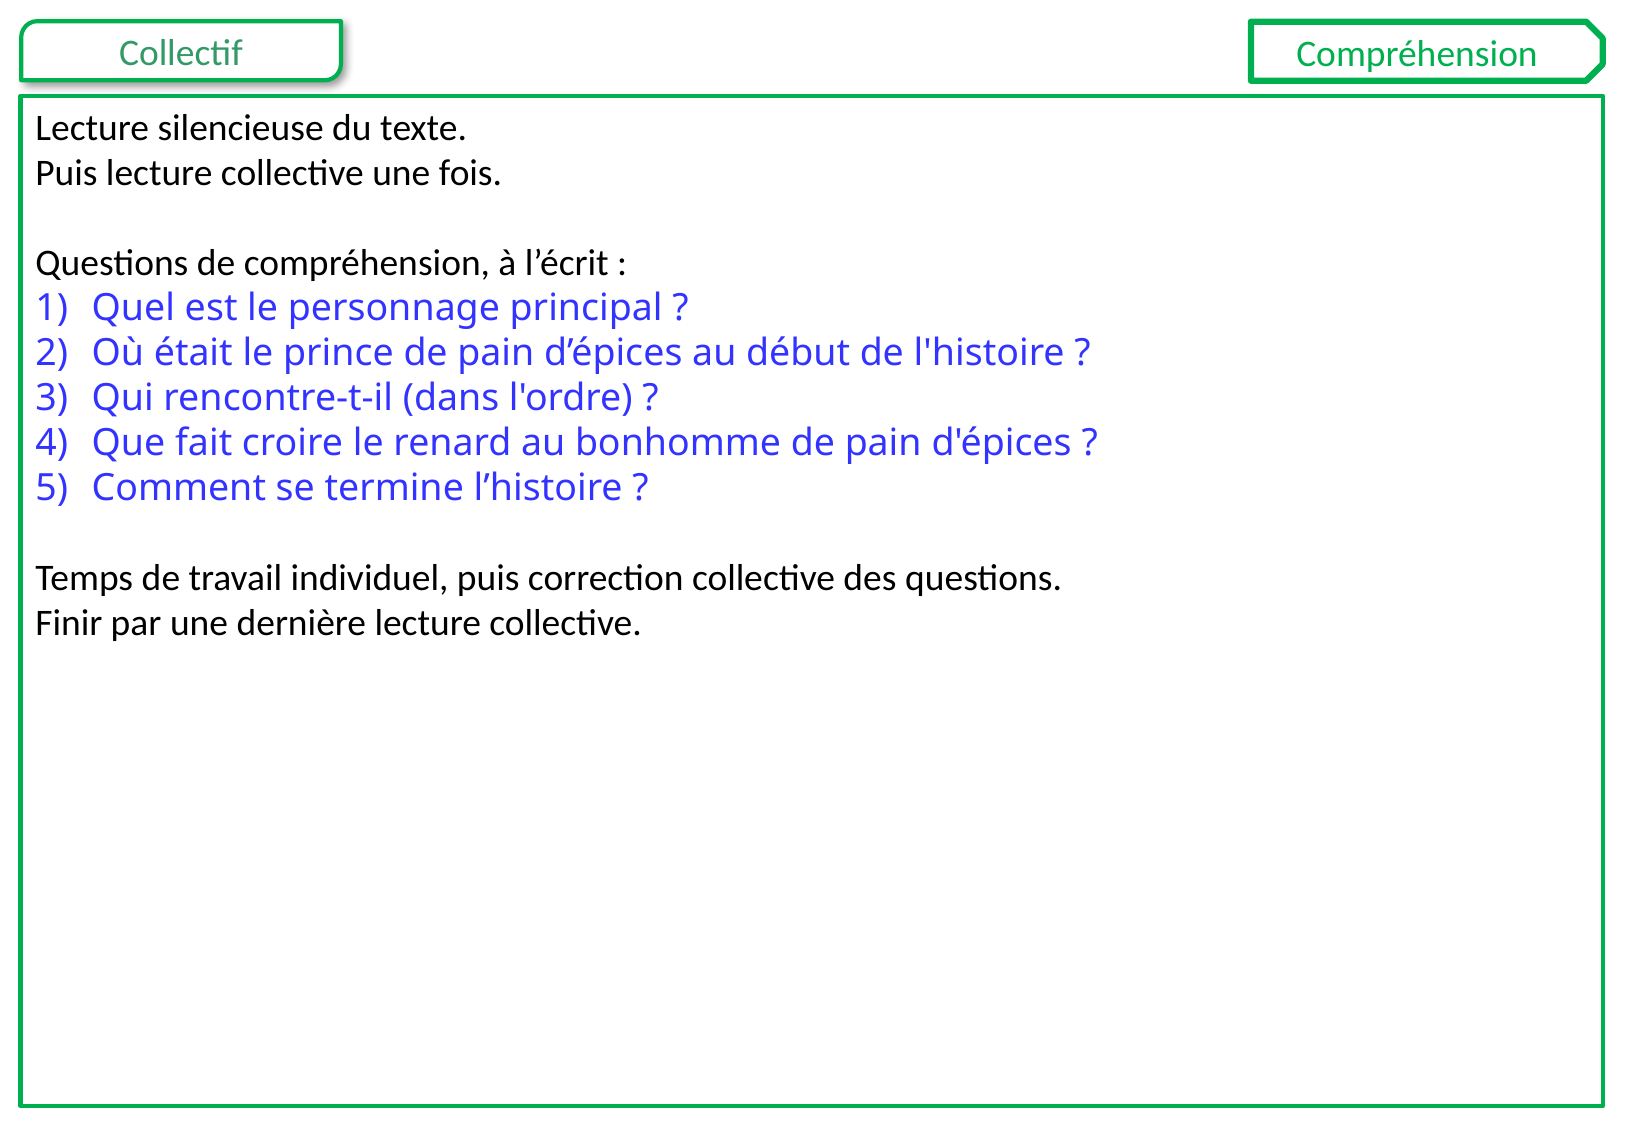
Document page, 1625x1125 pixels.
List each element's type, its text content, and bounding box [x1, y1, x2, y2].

list Lecture silencieuse du texte. Puis lecture collective une fois. Questions de compréhension, à l’écrit : Quel est le personnage principal ? Où était le prince de pain d’épices au début de l'histoire ? Qui rencontre-t-il (dans l'ordre) ? Que fait croire le renard au bonhomme de pain d'épices ? Comment se termine l’histoire ? Temps de travail individuel, puis correction collective des questions. Finir par une dernière lecture collective. [18, 94, 1605, 1108]
list Compréhension [1250, 21, 1584, 81]
